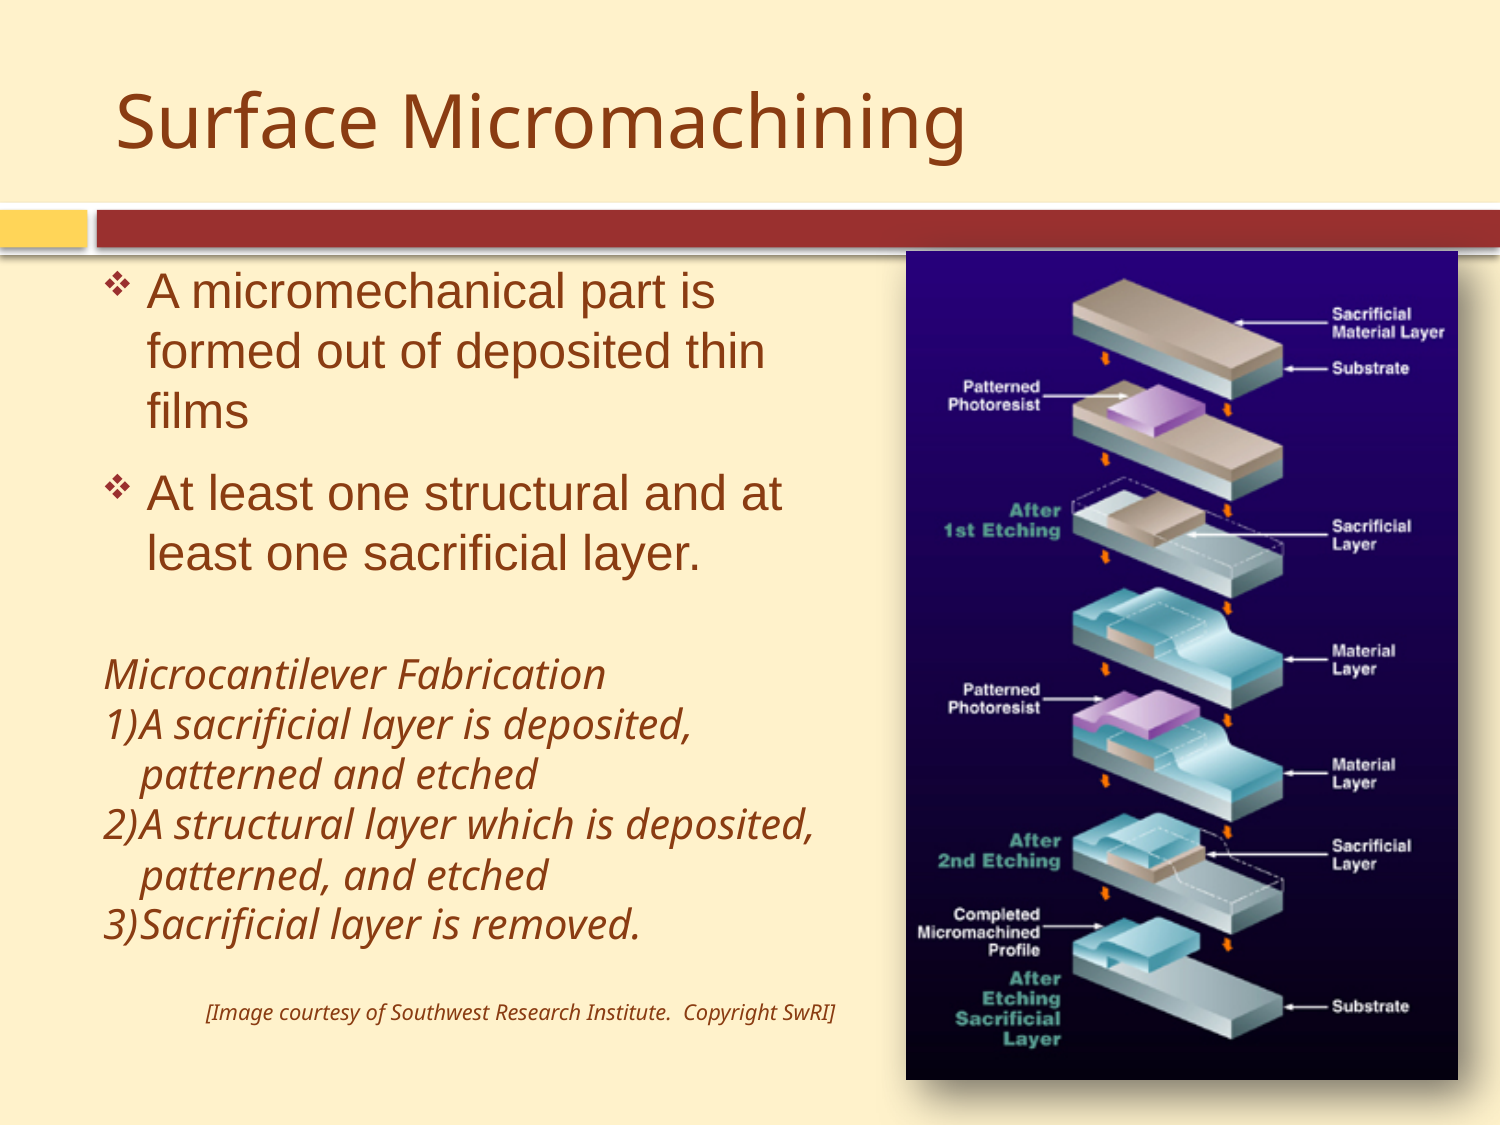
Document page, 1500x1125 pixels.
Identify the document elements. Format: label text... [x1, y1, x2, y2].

title Surface Micromachining [100, 37, 1438, 200]
picture [905, 250, 1458, 1081]
list A micromechanical part is formed out of deposited thin films At least one structural and at least one sacrificial layer. [26, 250, 853, 619]
text_box Microcantilever Fabrication A sacrificial layer is deposited, patterned and etched A structural layer which is deposited, patterned, and etched Sacrificial layer is removed. [Image courtesy of Southwest Research Institute. Copyright SwRI] [88, 640, 851, 1032]
